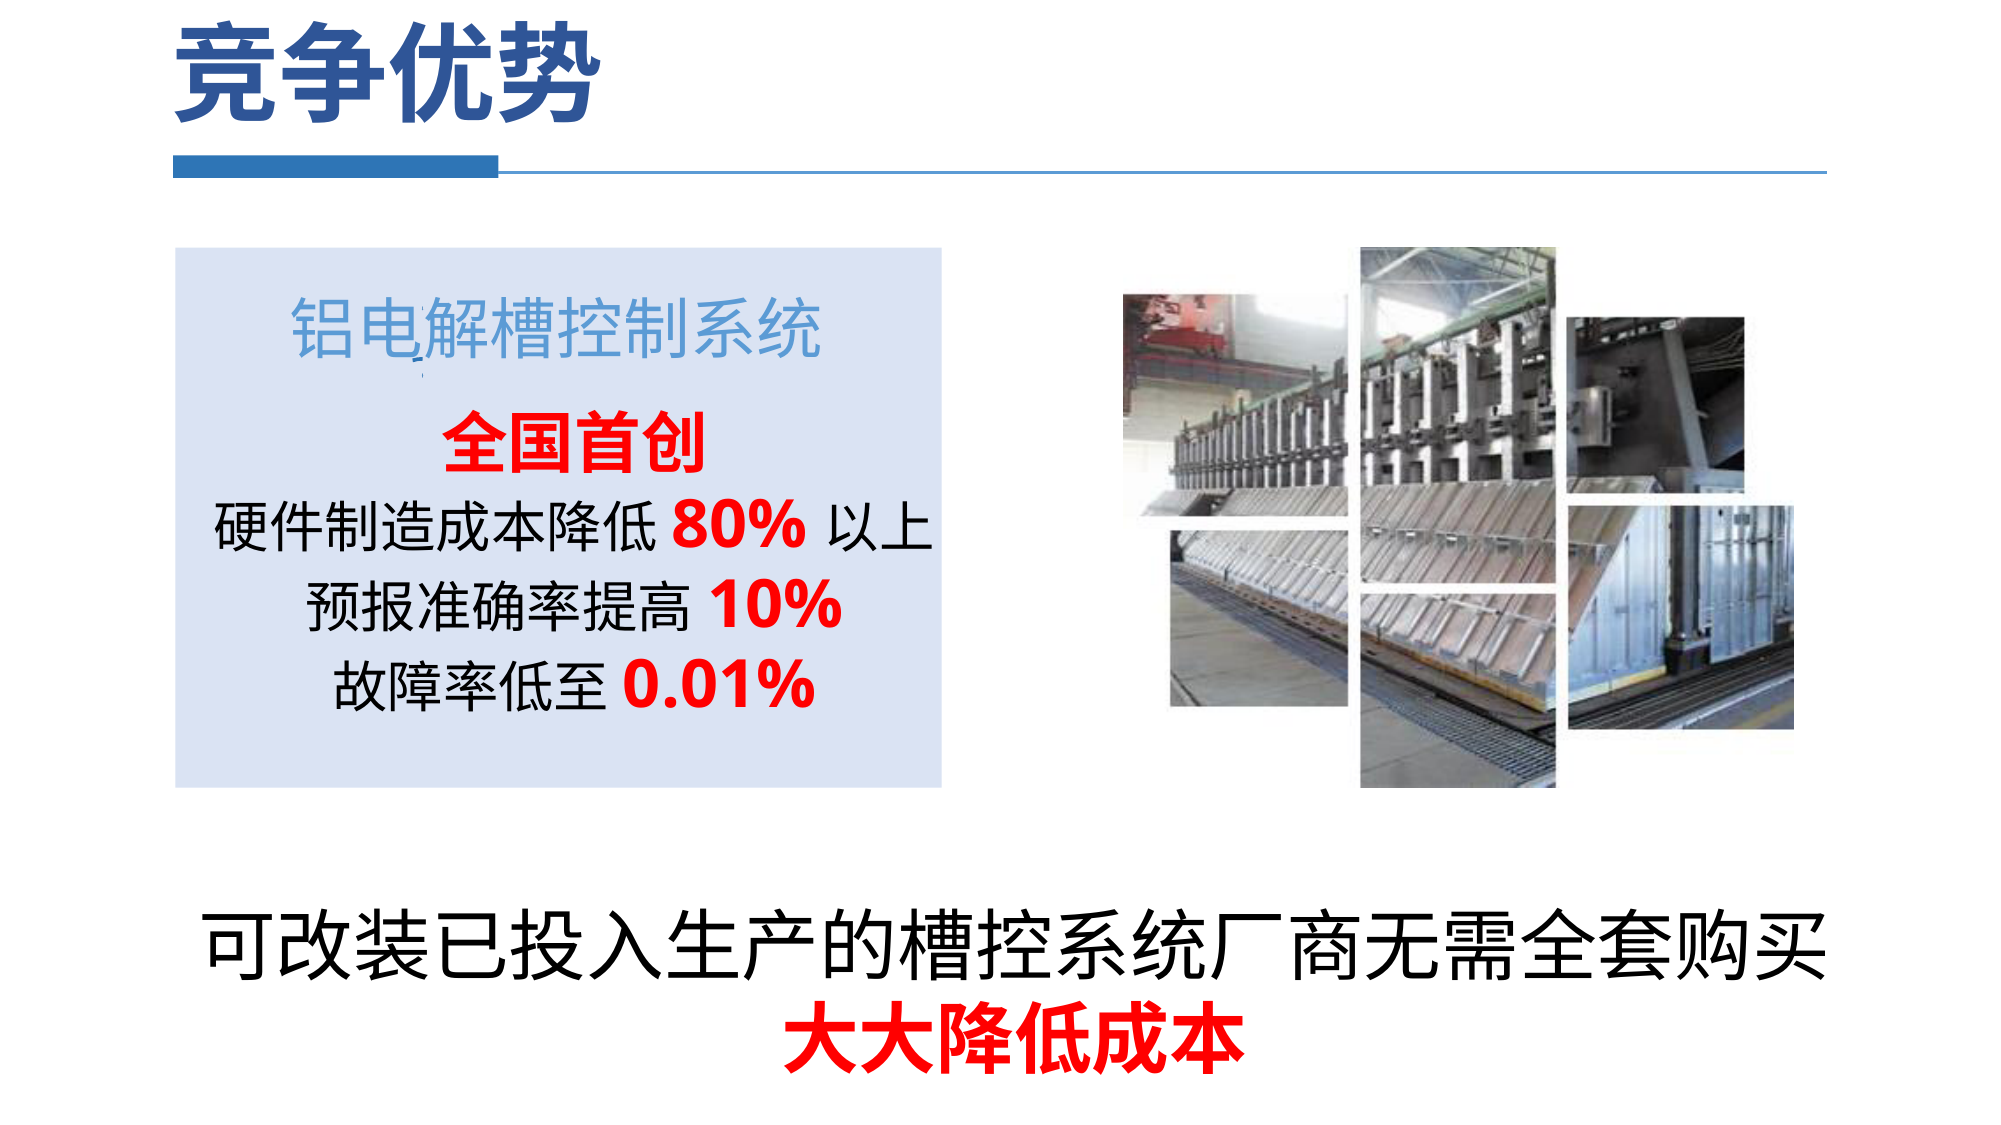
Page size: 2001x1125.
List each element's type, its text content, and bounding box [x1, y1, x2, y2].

text_box 可改装已投入生产的槽控系统厂商无需全套购买 大大降低成本 [164, 886, 1865, 1093]
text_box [173, 155, 1827, 178]
picture [1123, 247, 1794, 788]
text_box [175, 247, 958, 788]
text_box 竞争优势 [151, 0, 625, 146]
